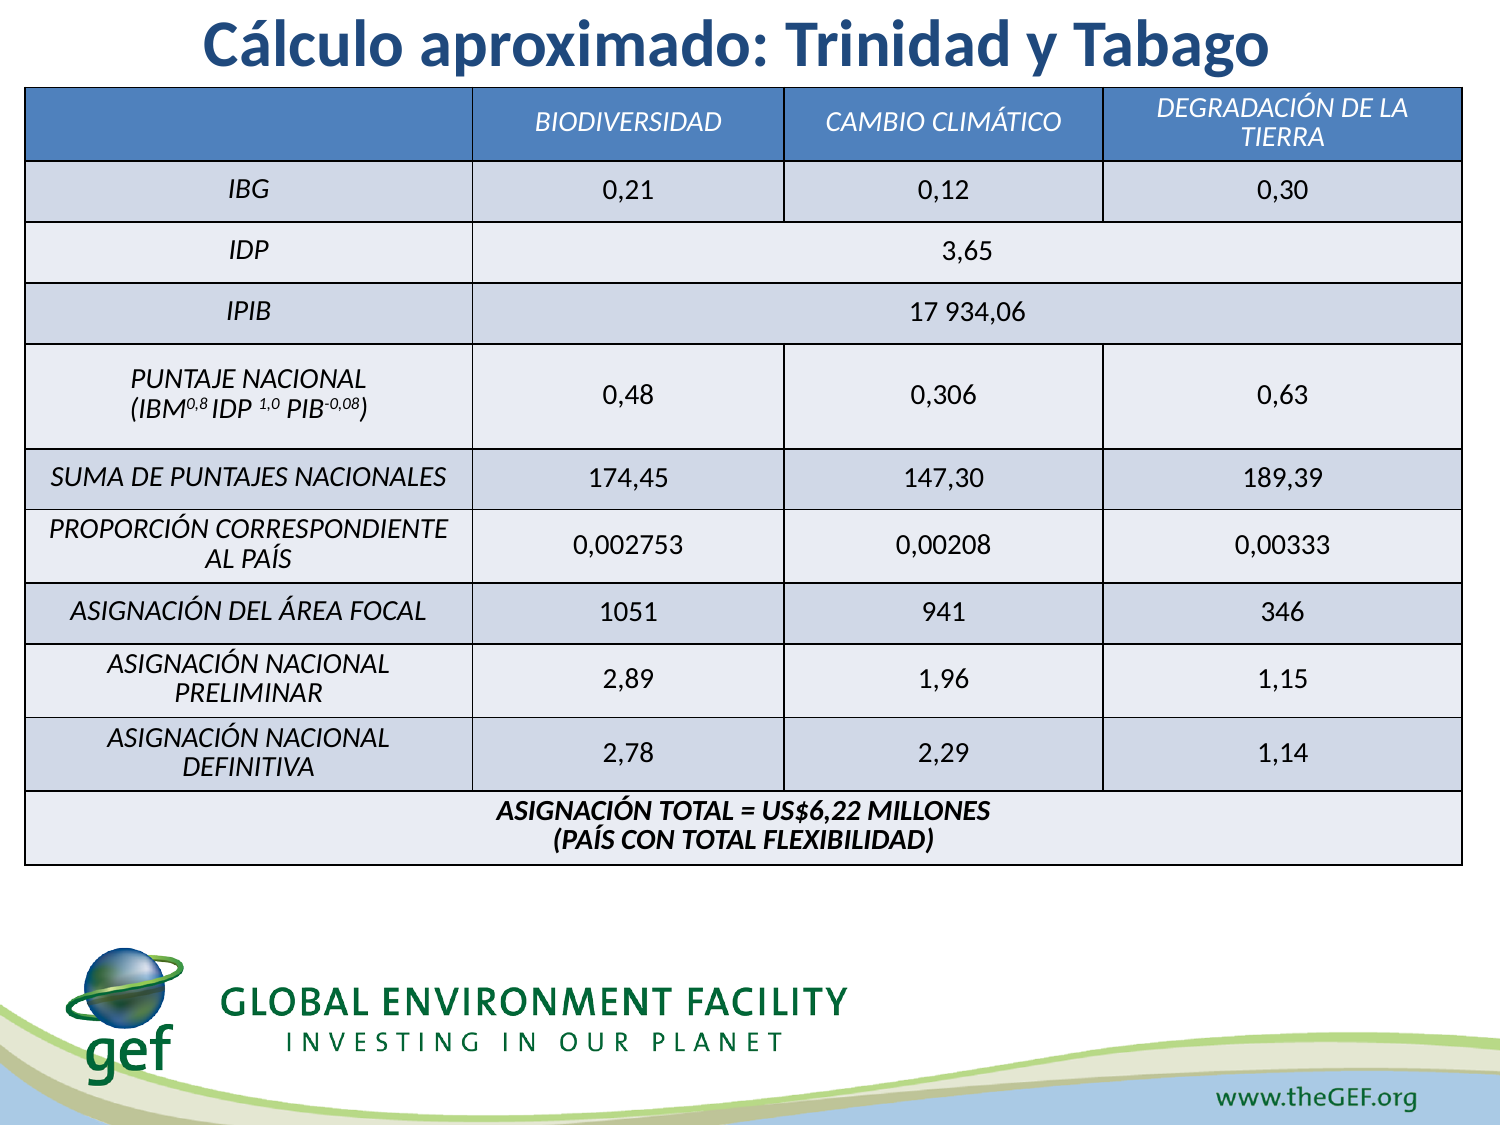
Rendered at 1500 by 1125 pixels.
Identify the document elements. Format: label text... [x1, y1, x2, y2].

table_cell 1,15 [1104, 645, 1461, 717]
table_header BIODIVERSIDAD [473, 88, 783, 160]
picture [0, 920, 1500, 1125]
table_cell IDP [26, 223, 472, 282]
table_cell 0,21 [473, 162, 783, 221]
table_cell 346 [1104, 584, 1461, 643]
table_cell 0,63 [1104, 345, 1461, 448]
table_cell 189,39 [1104, 450, 1461, 509]
table_cell 941 [785, 584, 1102, 643]
table_cell 17 934,06 [473, 284, 1461, 343]
table_cell ASIGNACIÓN NACIONAL DEFINITIVA [26, 718, 472, 790]
table_cell 147,30 [785, 450, 1102, 509]
table_cell 1051 [473, 584, 783, 643]
table_header DEGRADACIÓN DE LA TIERRA [1104, 88, 1461, 160]
table_cell 0,00333 [1104, 510, 1461, 582]
table_cell 2,89 [473, 645, 783, 717]
table_cell ASIGNACIÓN TOTAL = US$6,22 MILLONES (PAÍS CON TOTAL FLEXIBILIDAD) [26, 792, 1461, 864]
table_cell PUNTAJE NACIONAL (IBM0,8 IDP 1,0 PIB-0,08) [26, 345, 472, 448]
table_cell 0,48 [473, 345, 783, 448]
table_cell 0,002753 [473, 510, 783, 582]
table_cell IPIB [26, 284, 472, 343]
table_cell 174,45 [473, 450, 783, 509]
table_cell 0,30 [1104, 162, 1461, 221]
table_cell 0,00208 [785, 510, 1102, 582]
table_cell 0,306 [785, 345, 1102, 448]
table_cell PROPORCIÓN CORRESPONDIENTE AL PAÍS [26, 510, 472, 582]
table_cell 2,29 [785, 718, 1102, 790]
list [12, 124, 1463, 1026]
table_cell 2,78 [473, 718, 783, 790]
table_cell IBG [26, 162, 472, 221]
table_header CAMBIO CLIMÁTICO [785, 88, 1102, 160]
table_cell 0,12 [785, 162, 1102, 221]
table_cell 1,96 [785, 645, 1102, 717]
table_header [26, 88, 472, 160]
table_cell ASIGNACIÓN DEL ÁREA FOCAL [26, 584, 472, 643]
table_cell 3,65 [473, 223, 1461, 282]
table_cell ASIGNACIÓN NACIONAL PRELIMINAR [26, 645, 472, 717]
title Cálculo aproximado: Trinidad y Tabago [0, 1, 1476, 77]
table_cell 1,14 [1104, 718, 1461, 790]
table_cell SUMA DE PUNTAJES NACIONALES [26, 450, 472, 509]
